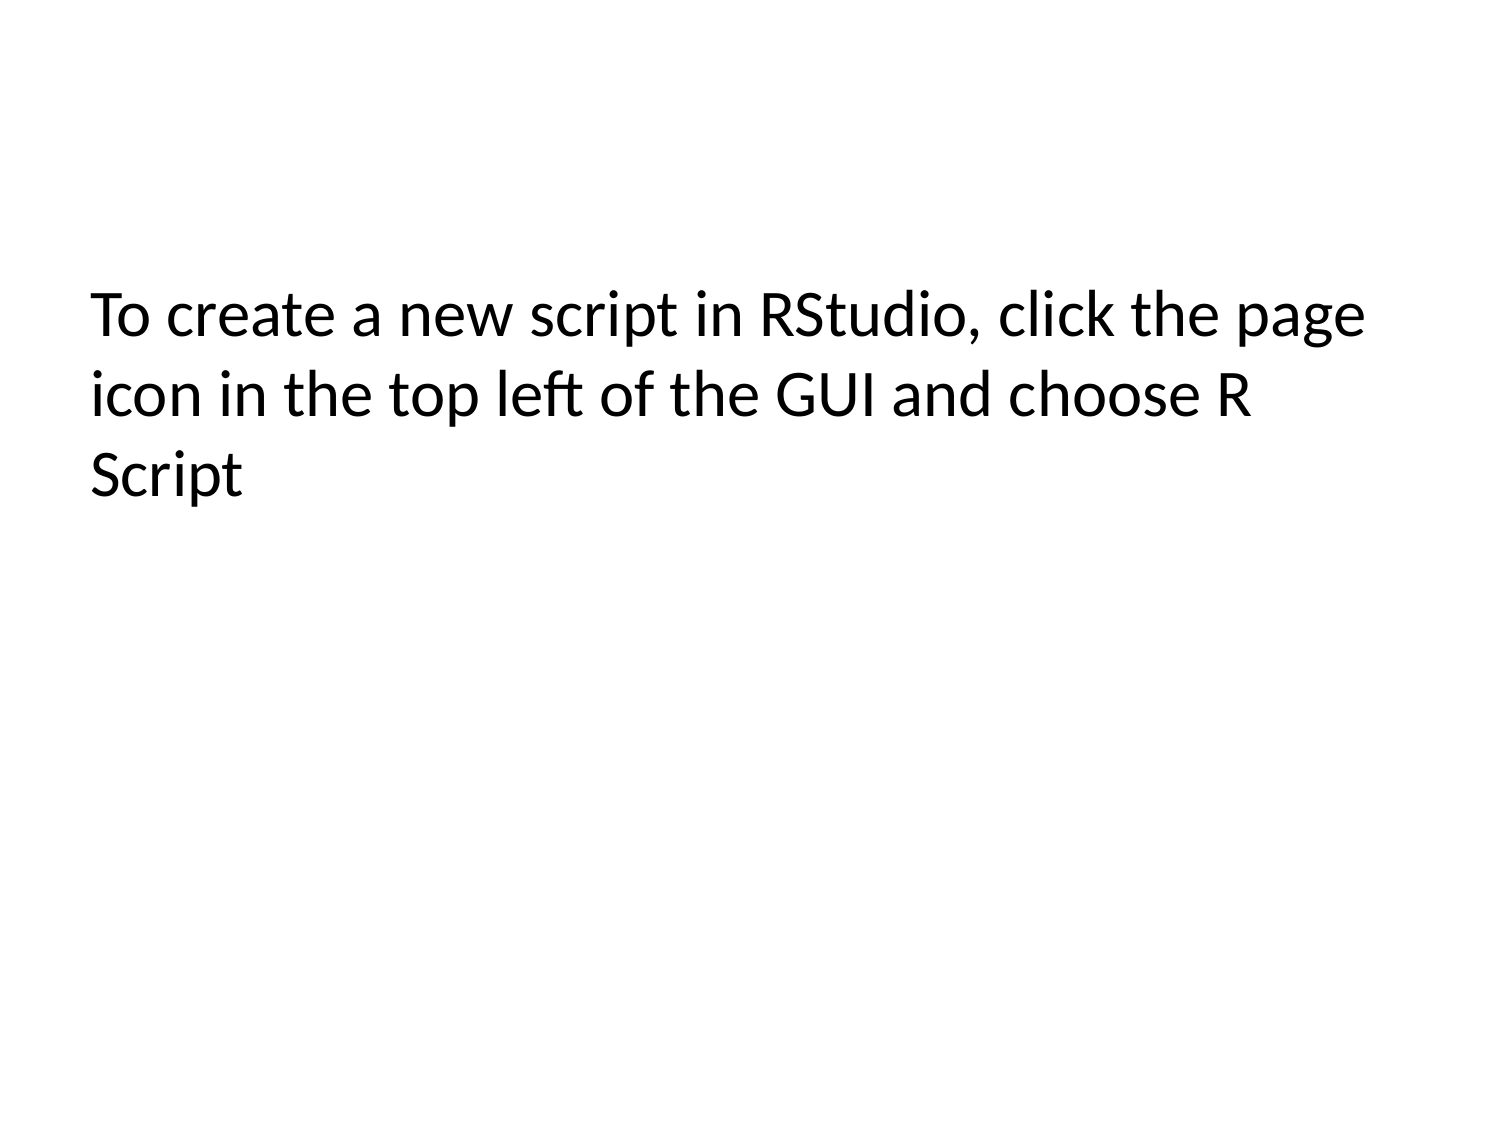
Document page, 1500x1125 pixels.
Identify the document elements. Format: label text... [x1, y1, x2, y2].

list To create a new script in RStudio, click the page icon in the top left of the GUI and choose R Script [75, 262, 1425, 1005]
